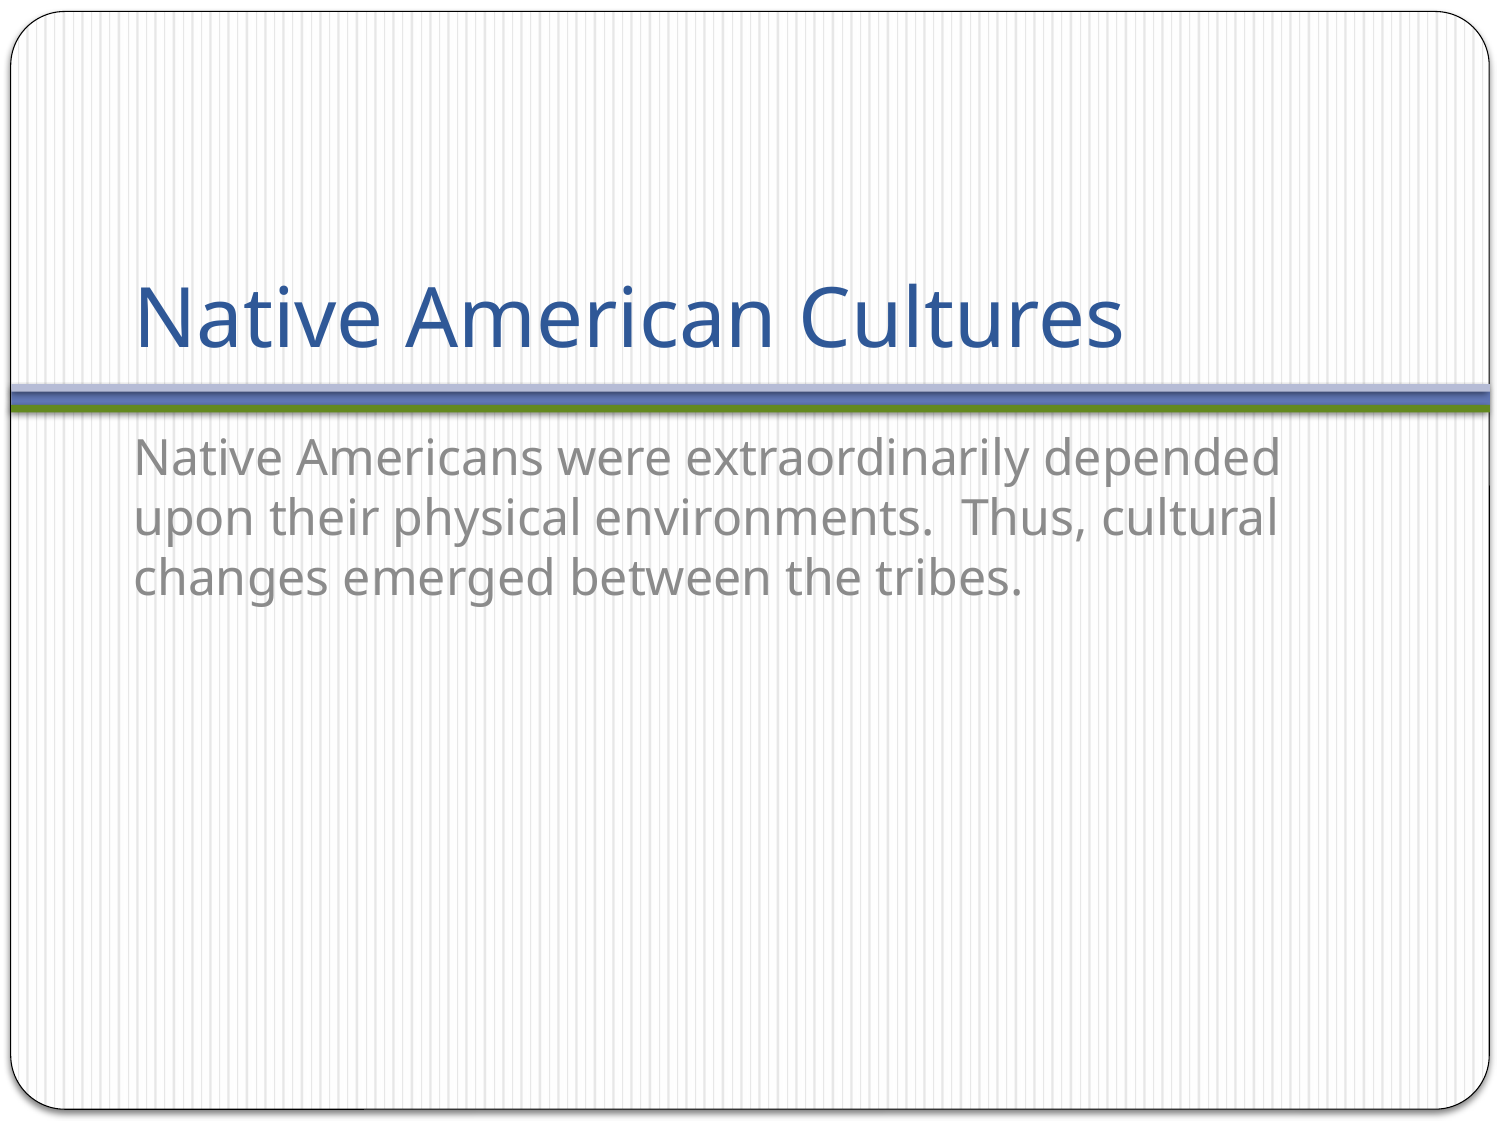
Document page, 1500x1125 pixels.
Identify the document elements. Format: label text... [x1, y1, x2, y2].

list Native Americans were extraordinarily depended upon their physical environments. Thus, cultural changes emerged between the tribes. [118, 417, 1394, 638]
title Native American Cultures [118, 156, 1394, 380]
